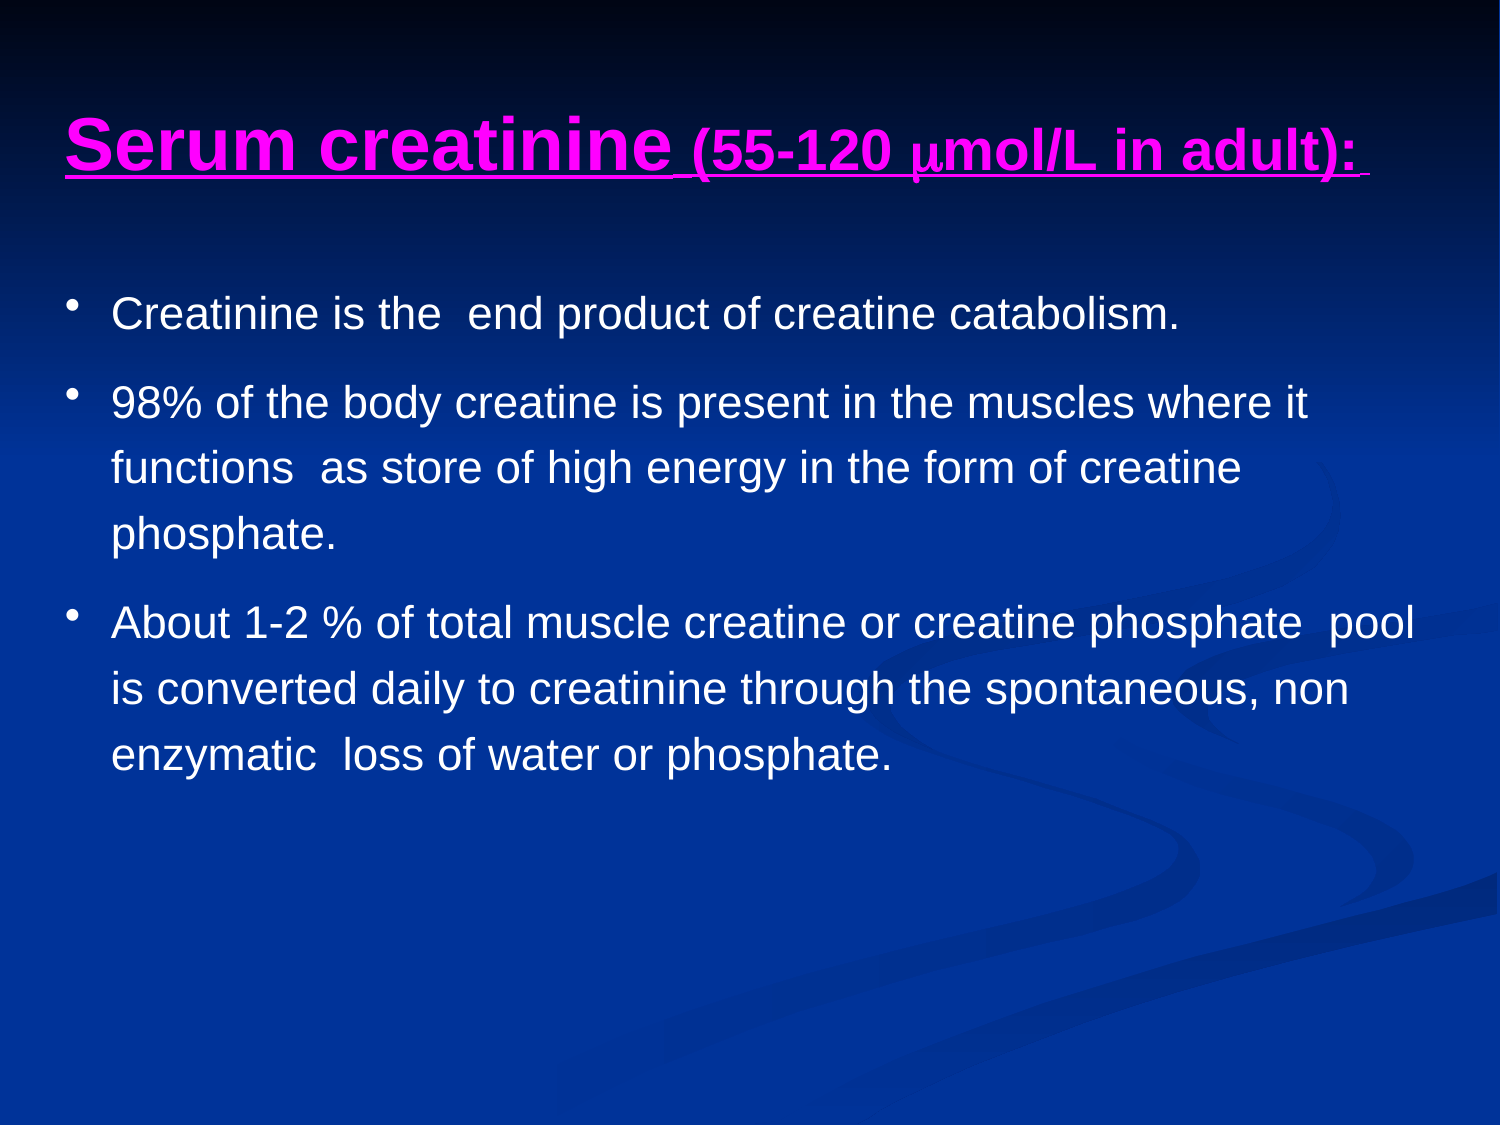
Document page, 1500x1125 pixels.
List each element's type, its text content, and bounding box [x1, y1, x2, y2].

text_box Serum creatinine (55-120 mol/L in adult): Creatinine is the end product of creatine catabolism. 98% of the body creatine is present in the muscles where it functions as store of high energy in the form of creatine phosphate. About 1-2 % of total muscle creatine or creatine phosphate pool is converted daily to creatinine through the spontaneous, non enzymatic loss of water or phosphate. [50, 88, 1438, 788]
